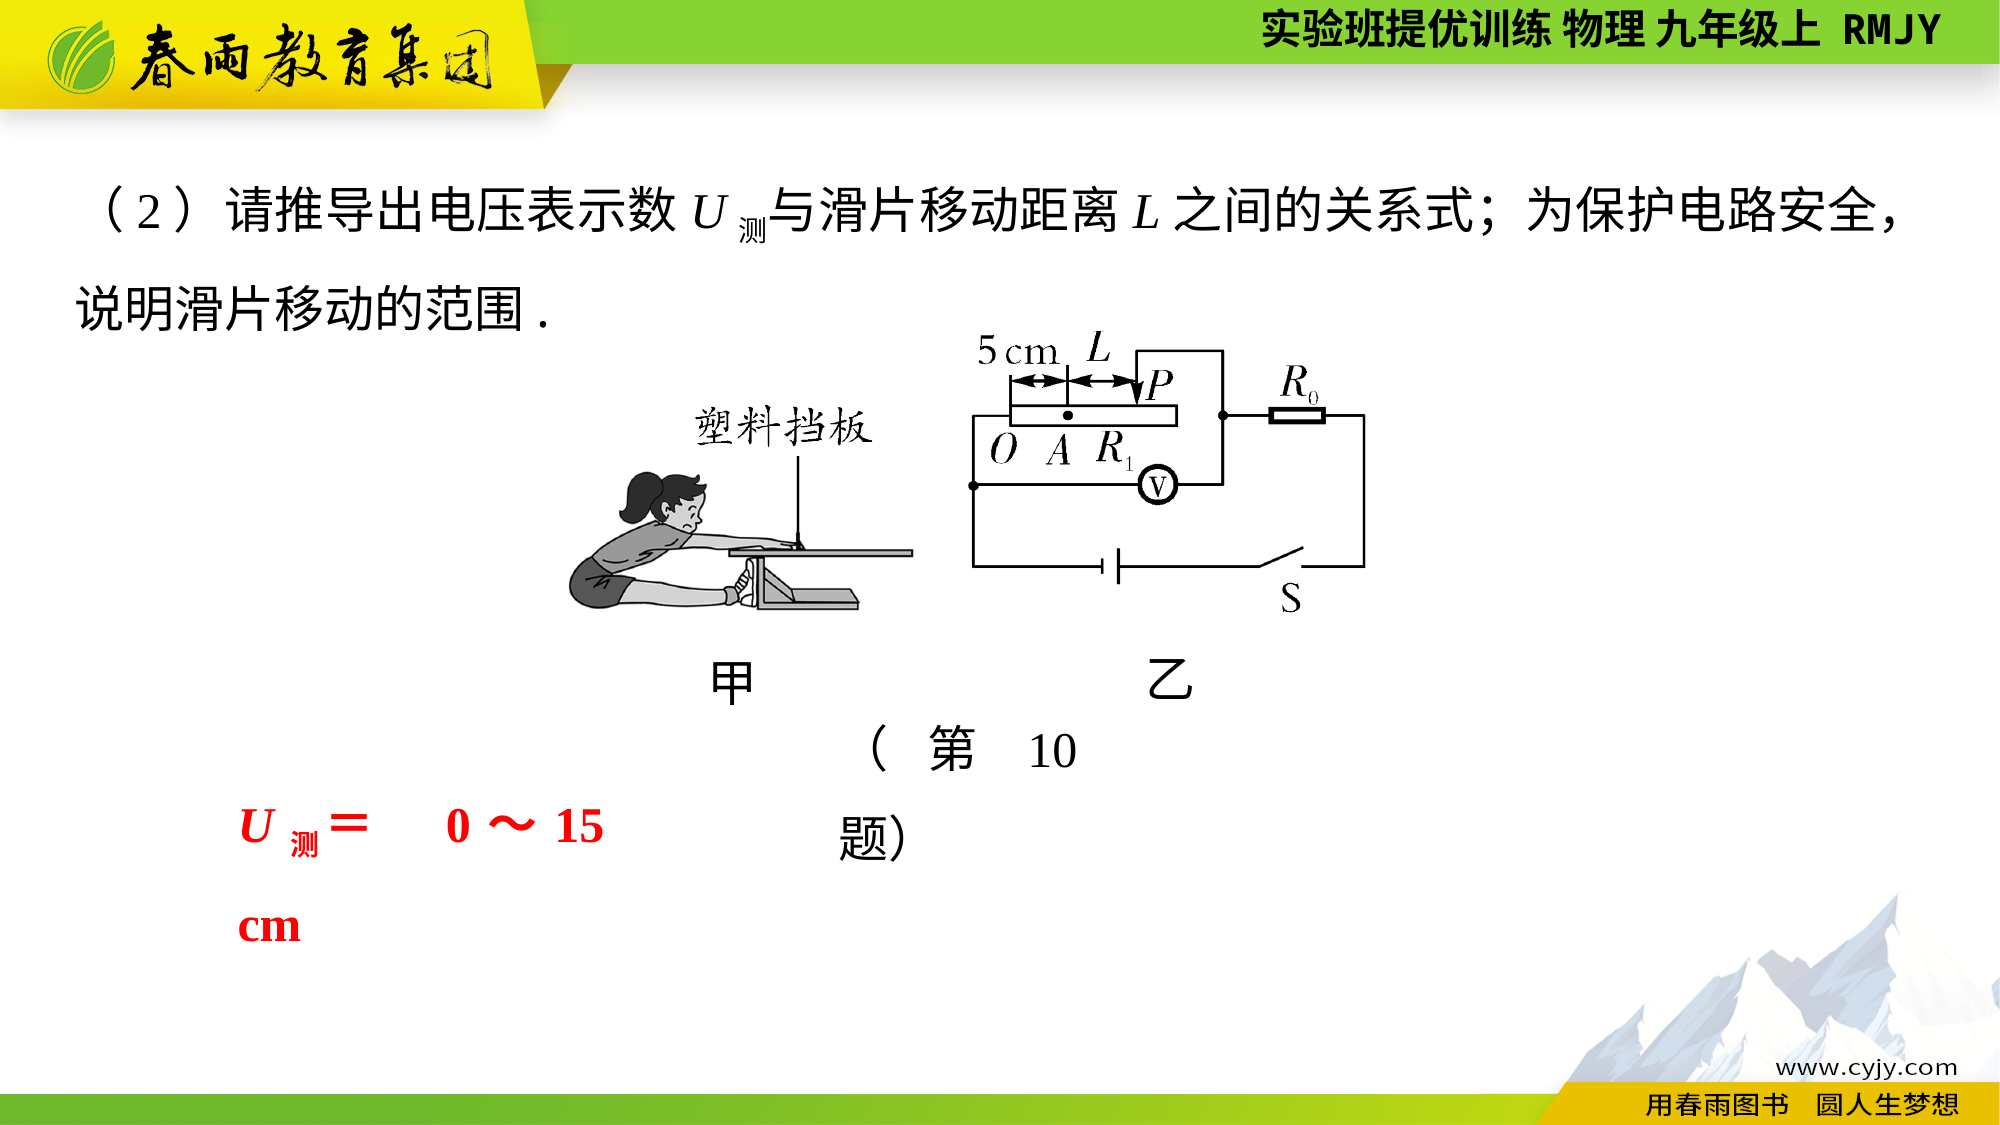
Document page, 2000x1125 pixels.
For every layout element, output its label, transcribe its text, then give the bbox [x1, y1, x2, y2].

list （2）请推导出电压表示数U测与滑片移动距离L之间的关系式；为保护电路安全，说明滑片移动的范围. [59, 137, 1944, 323]
picture [0, 0, 2000, 1125]
text_box 甲 [693, 627, 773, 719]
text_box 乙 [1130, 627, 1210, 715]
text_box （第10题） [824, 680, 1104, 786]
